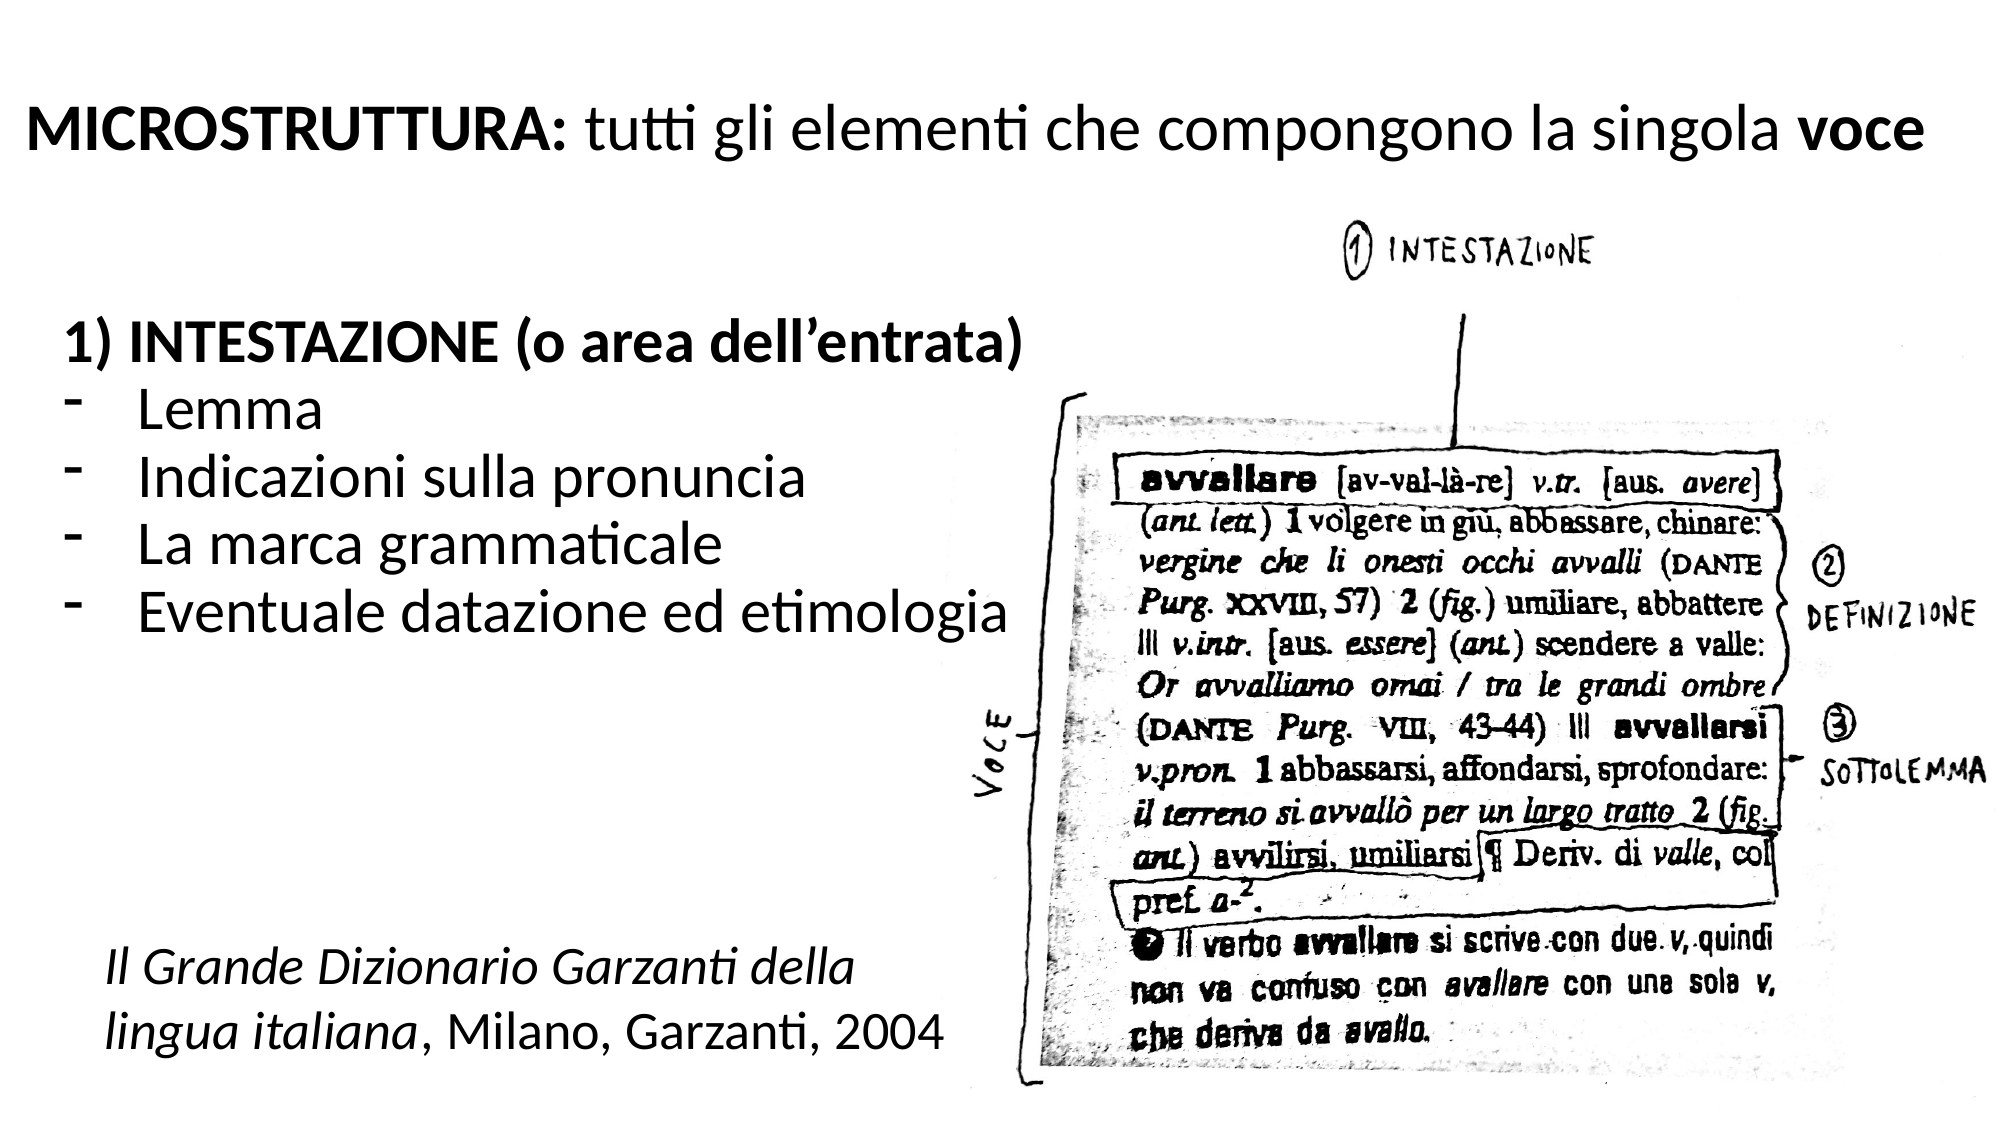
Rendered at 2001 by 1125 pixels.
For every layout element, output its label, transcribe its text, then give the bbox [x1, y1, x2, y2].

text_box 1) INTESTAZIONE (o area dell’entrata) Lemma Indicazioni sulla pronuncia La marca grammaticale Eventuale datazione ed etimologia [47, 280, 941, 674]
text_box MICROSTRUTTURA: tutti gli elementi che compongono la singola voce [0, 65, 1953, 193]
text_box Il Grande Dizionario Garzanti della lingua italiana, Milano, Garzanti, 2004 [89, 922, 941, 1068]
picture [941, 209, 2000, 1112]
